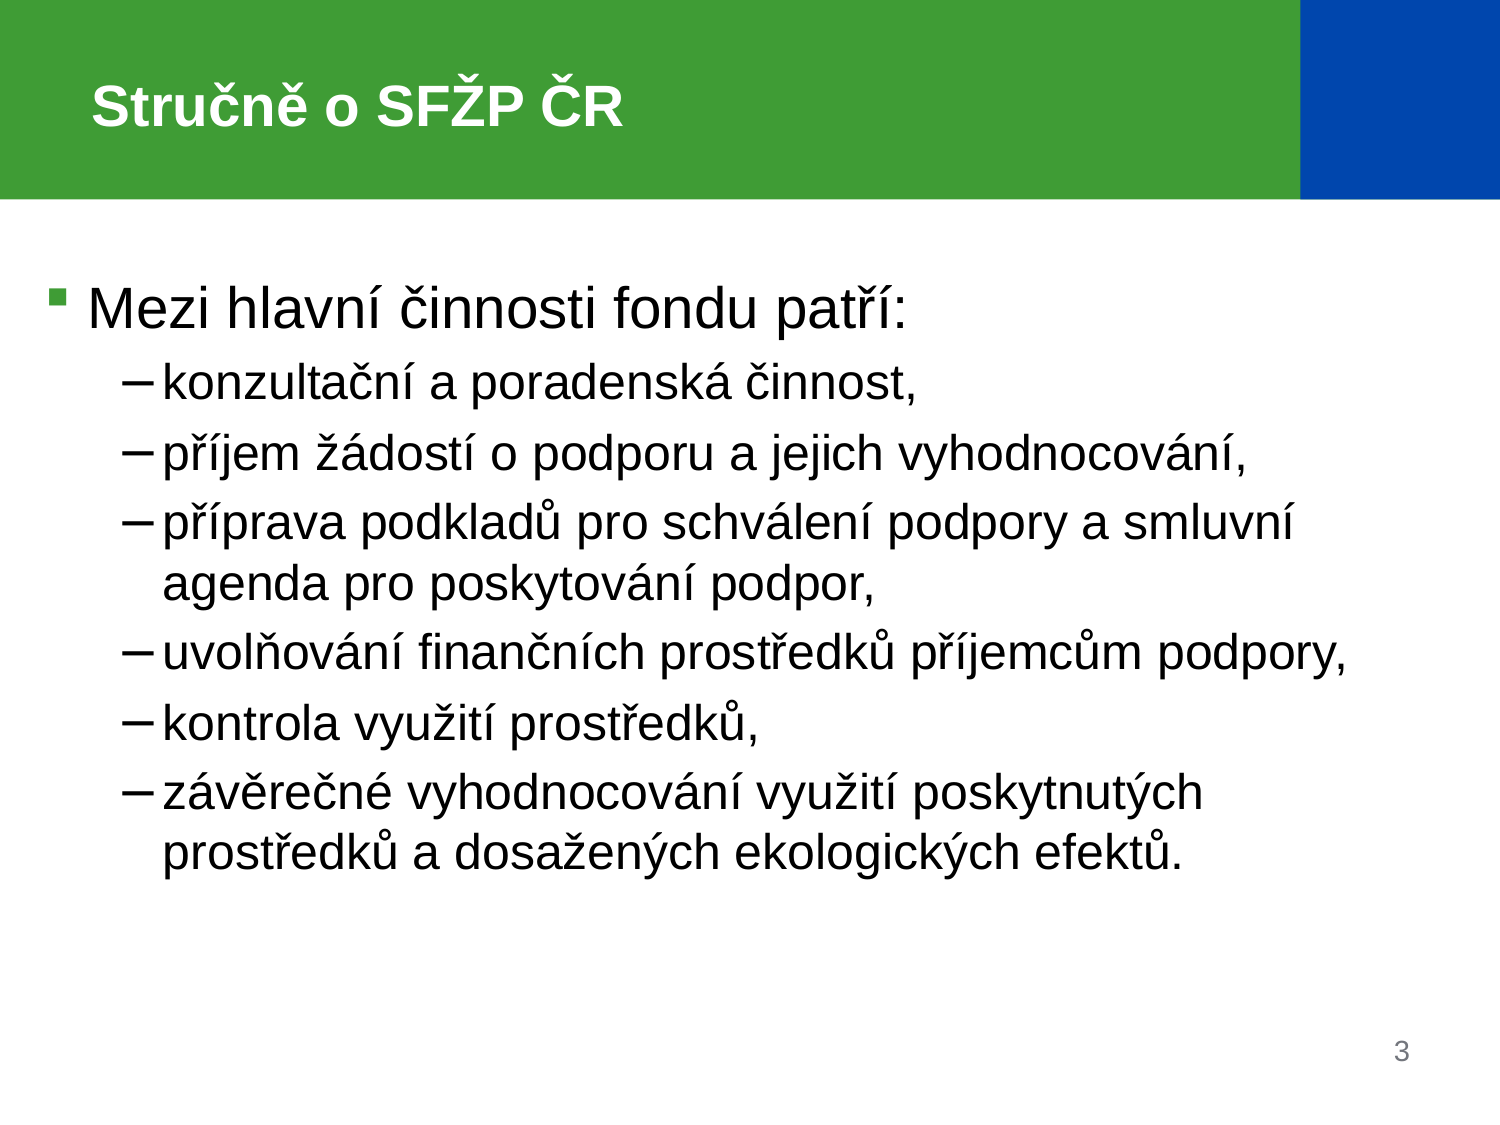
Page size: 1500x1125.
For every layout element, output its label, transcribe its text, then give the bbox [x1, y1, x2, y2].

slide_number 3 [1074, 1024, 1426, 1103]
title Stručně o SFŽP ČR [76, 45, 1270, 161]
list Mezi hlavní činnosti fondu patří: konzultační a poradenská činnost, příjem žádostí o podporu a jejich vyhodnocování, příprava podkladů pro schválení podpory a smluvní agenda pro poskytování podpor, uvolňování finančních prostředků příjemcům podpory, kontrola využití prostředků, závěrečné vyhodnocování využití poskytnutých prostředků a dosažených ekologických efektů. [29, 262, 1436, 1005]
